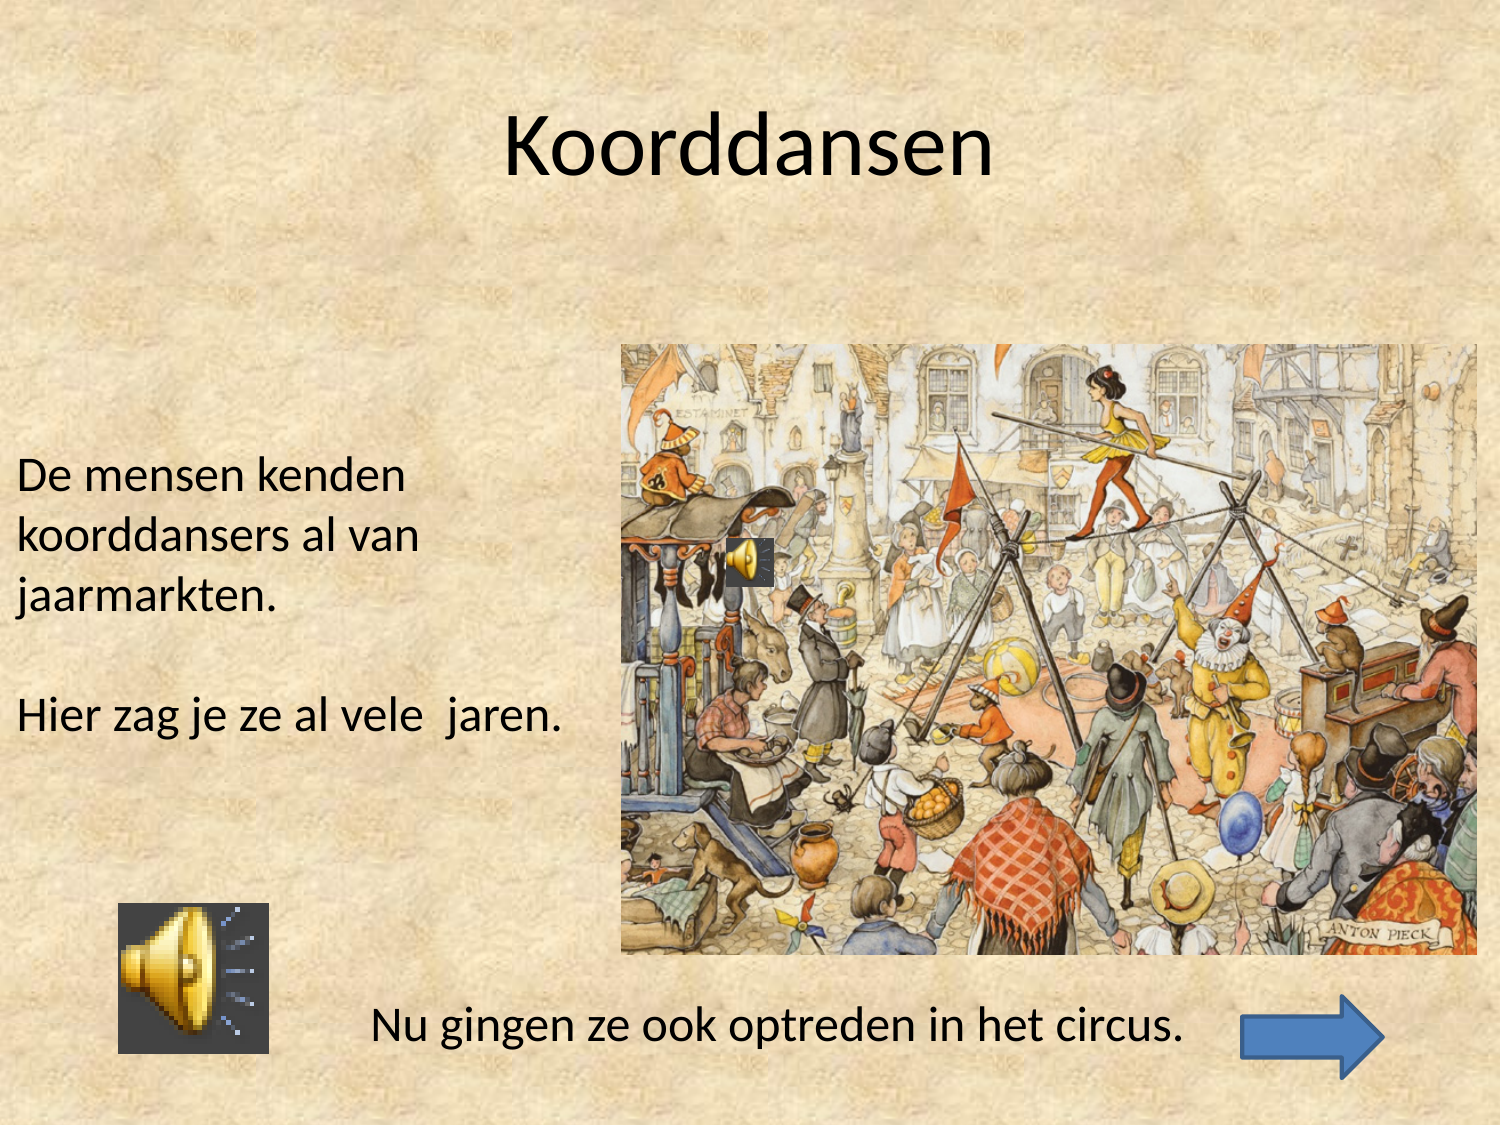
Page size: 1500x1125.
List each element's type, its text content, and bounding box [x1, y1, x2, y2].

text_box De mensen kenden koorddansers al van jaarmarkten. Hier zag je ze al vele jaren. [1, 433, 588, 749]
title Koorddansen [75, 45, 1425, 233]
text_box Nu gingen ze ook optreden in het circus. [355, 984, 1200, 1060]
picture [0, 0, 1500, 1125]
text_box [1240, 994, 1385, 1081]
